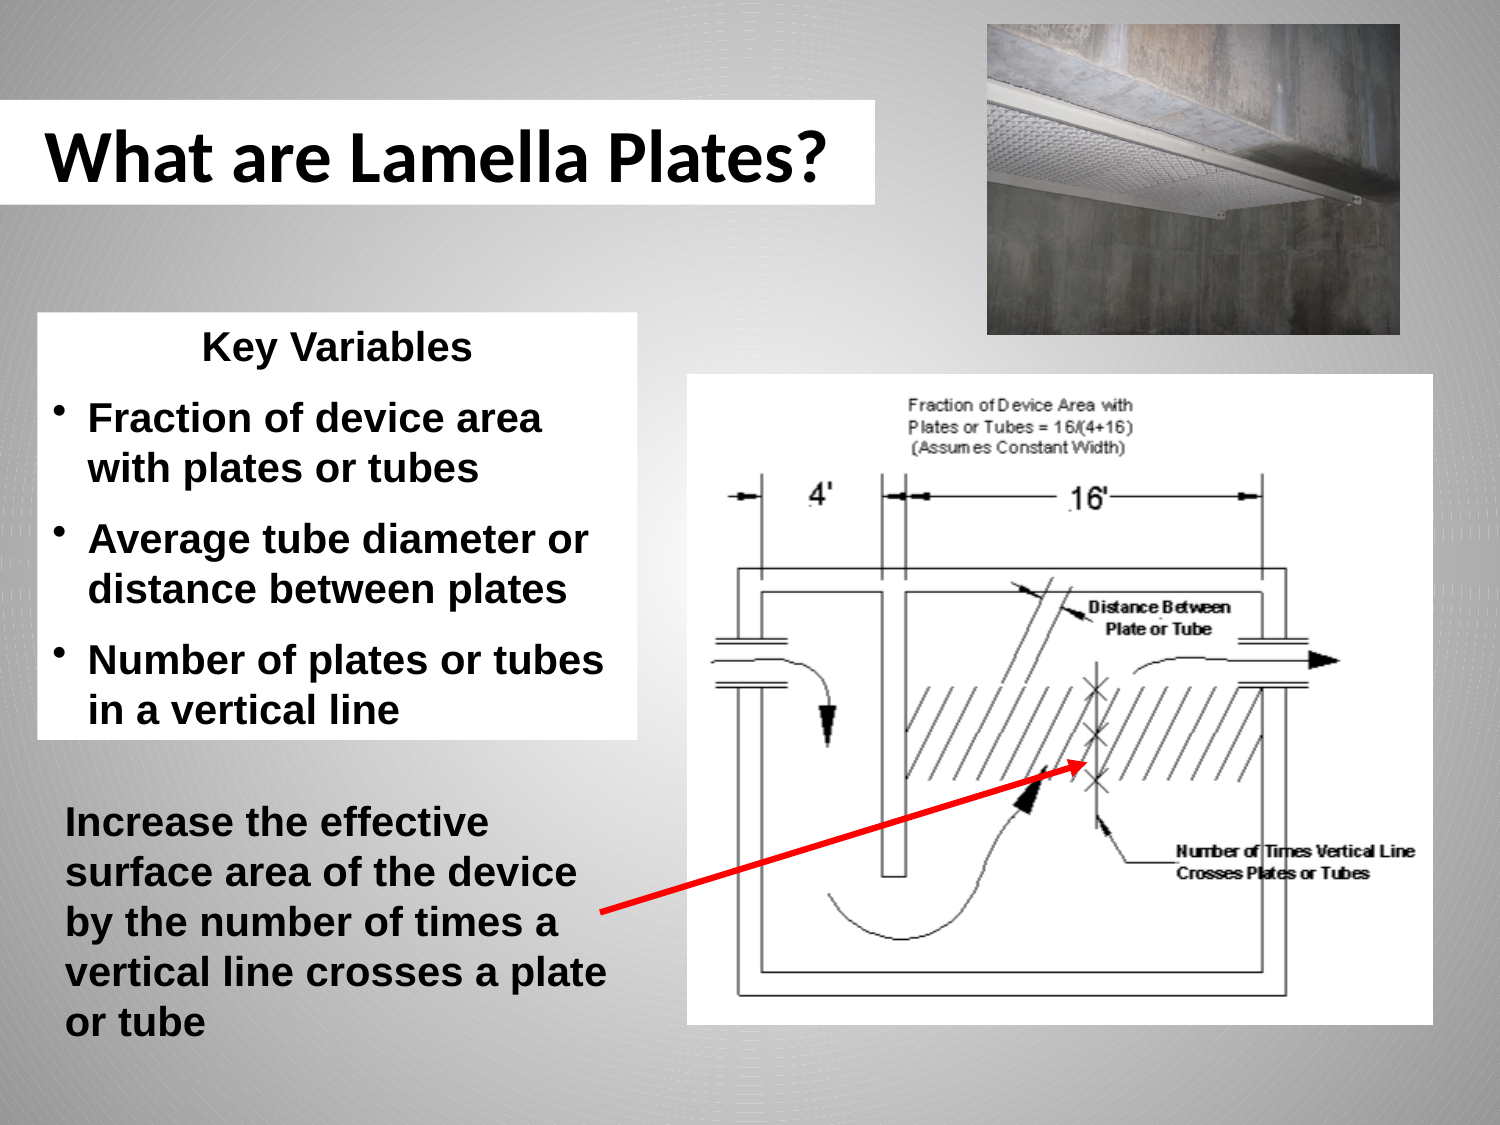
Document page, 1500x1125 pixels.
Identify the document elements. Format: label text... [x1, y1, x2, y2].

picture [687, 374, 1434, 1026]
text_box Key Variables Fraction of device area with plates or tubes Average tube diameter or distance between plates Number of plates or tubes in a vertical line [37, 312, 638, 740]
text_box Increase the effective surface area of the device by the number of times a vertical line crosses a plate or tube [49, 787, 650, 1053]
picture [987, 24, 1401, 335]
text_box What are Lamella Plates? [0, 99, 875, 205]
